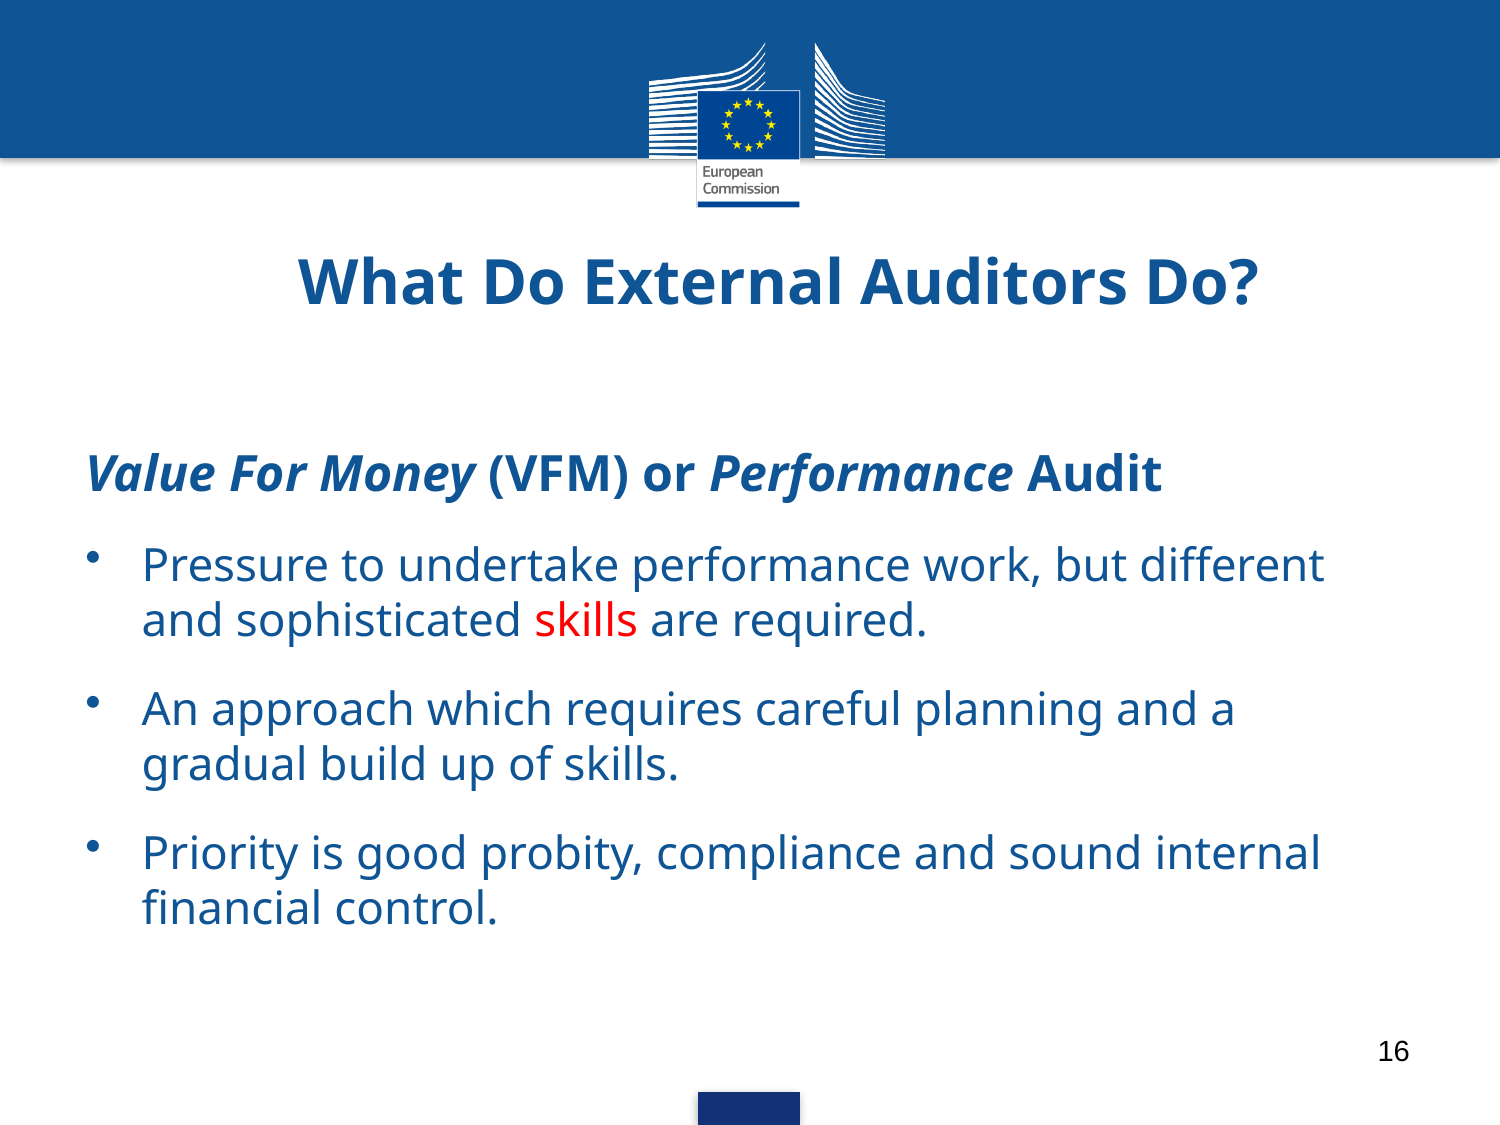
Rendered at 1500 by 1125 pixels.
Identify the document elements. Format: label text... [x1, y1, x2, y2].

list Value For Money (VFM) or Performance Audit Pressure to undertake performance work, but different and sophisticated skills are required. An approach which requires careful planning and a gradual build up of skills. Priority is good probity, compliance and sound internal financial control. [70, 433, 1421, 1000]
slide_number 16 [1074, 1024, 1426, 1103]
picture [649, 42, 885, 185]
title What Do External Auditors Do? [0, 185, 1500, 374]
